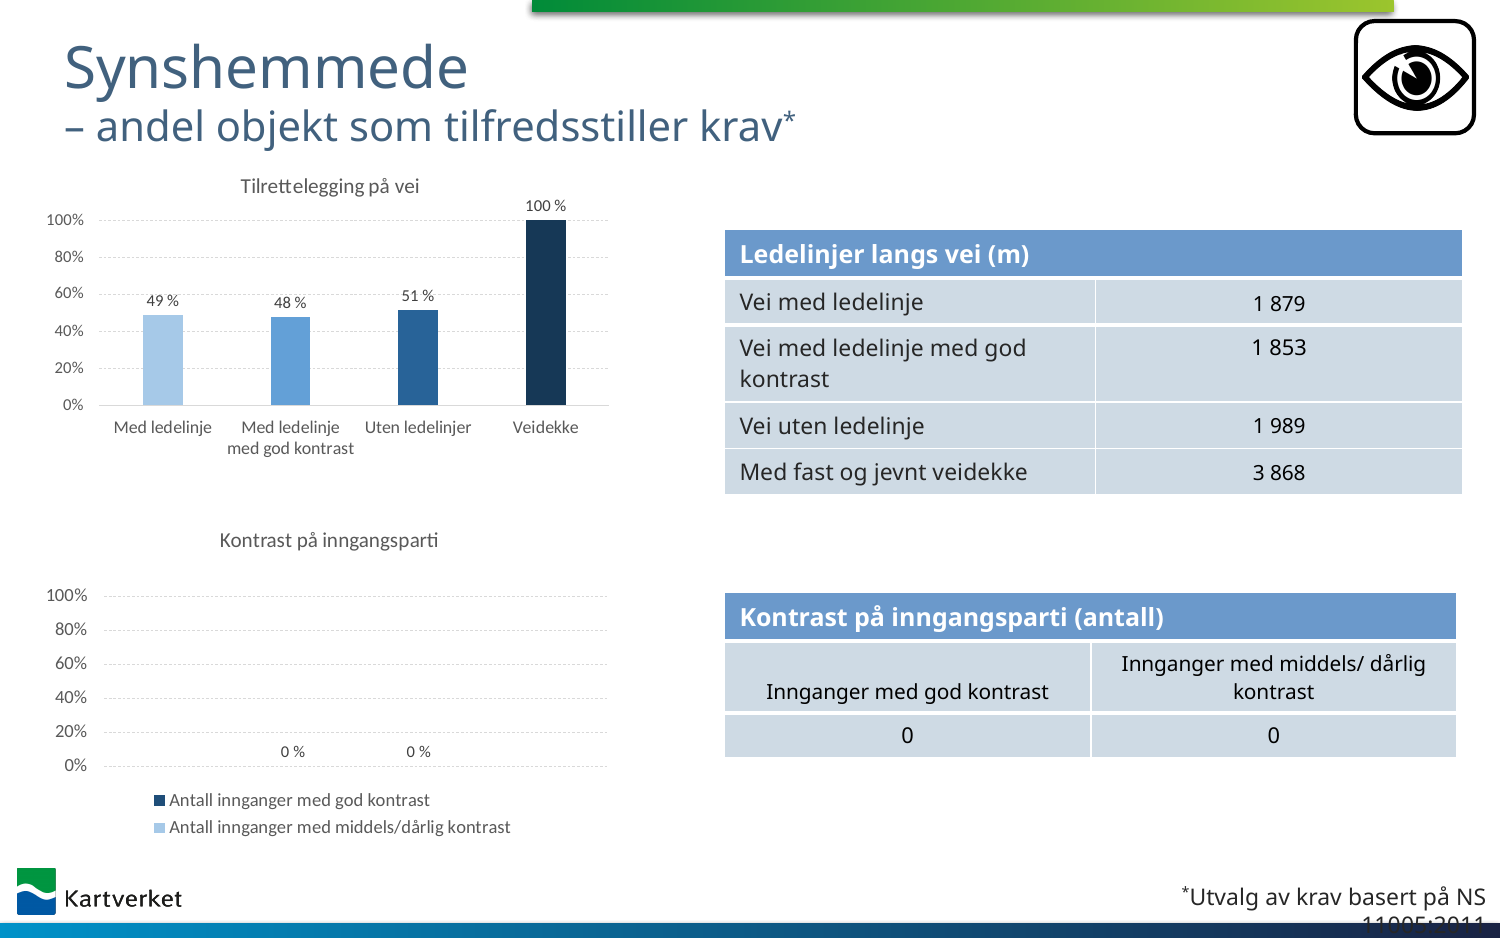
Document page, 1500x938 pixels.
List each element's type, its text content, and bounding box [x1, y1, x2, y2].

table_cell 1 853 [1096, 327, 1462, 401]
table_cell 1 989 [1096, 403, 1462, 448]
table_cell Vei med ledelinje [725, 280, 1095, 323]
table_cell Vei med ledelinje med god kontrast [725, 327, 1095, 401]
table_cell 0 [725, 715, 1090, 757]
table_header Ledelinjer langs vei (m) [725, 230, 1462, 276]
table_header Kontrast på inngangsparti (antall) [725, 593, 1456, 639]
table_cell Innganger med middels/ dårlig kontrast [1092, 643, 1456, 711]
table_cell 1 879 [1096, 280, 1462, 323]
table_cell Med fast og jevnt veidekke [725, 449, 1095, 494]
picture [41, 166, 619, 492]
text_box Synshemmede – andel objekt som tilfredsstiller krav* [49, 24, 1431, 158]
table_cell 3 868 [1096, 449, 1462, 494]
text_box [1355, 20, 1475, 134]
table_cell Innganger med god kontrast [725, 643, 1090, 711]
table_cell 0 [1092, 715, 1456, 757]
table_cell Vei uten ledelinje [725, 403, 1095, 448]
text_box *Utvalg av krav basert på NS 11005:2011 [1068, 873, 1500, 938]
picture [41, 520, 618, 846]
